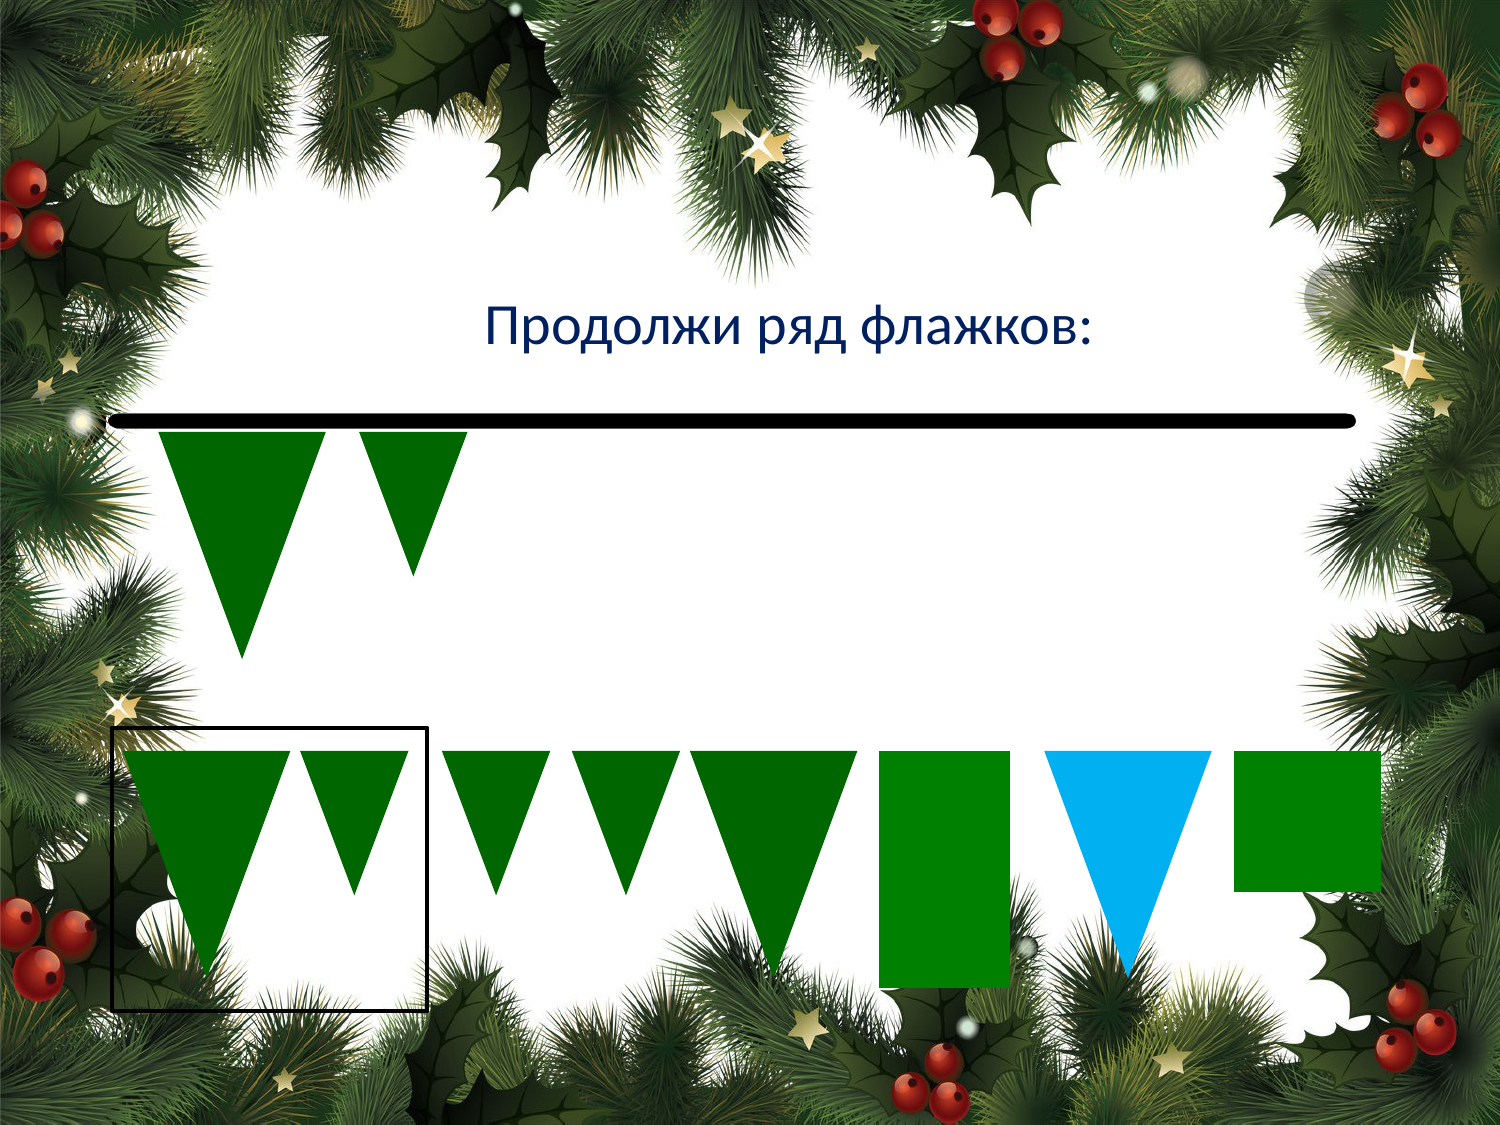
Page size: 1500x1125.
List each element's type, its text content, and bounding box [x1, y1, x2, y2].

text_box [110, 726, 429, 1013]
text_box [1045, 751, 1211, 976]
text_box [171, 465, 313, 657]
text_box [572, 751, 680, 894]
text_box [372, 465, 455, 575]
text_box [879, 751, 1010, 988]
text_box [442, 751, 550, 894]
text_box Продолжи ряд флажков: [469, 278, 1109, 364]
text_box [690, 751, 857, 976]
picture [0, 0, 1500, 1125]
text_box [1234, 751, 1381, 892]
